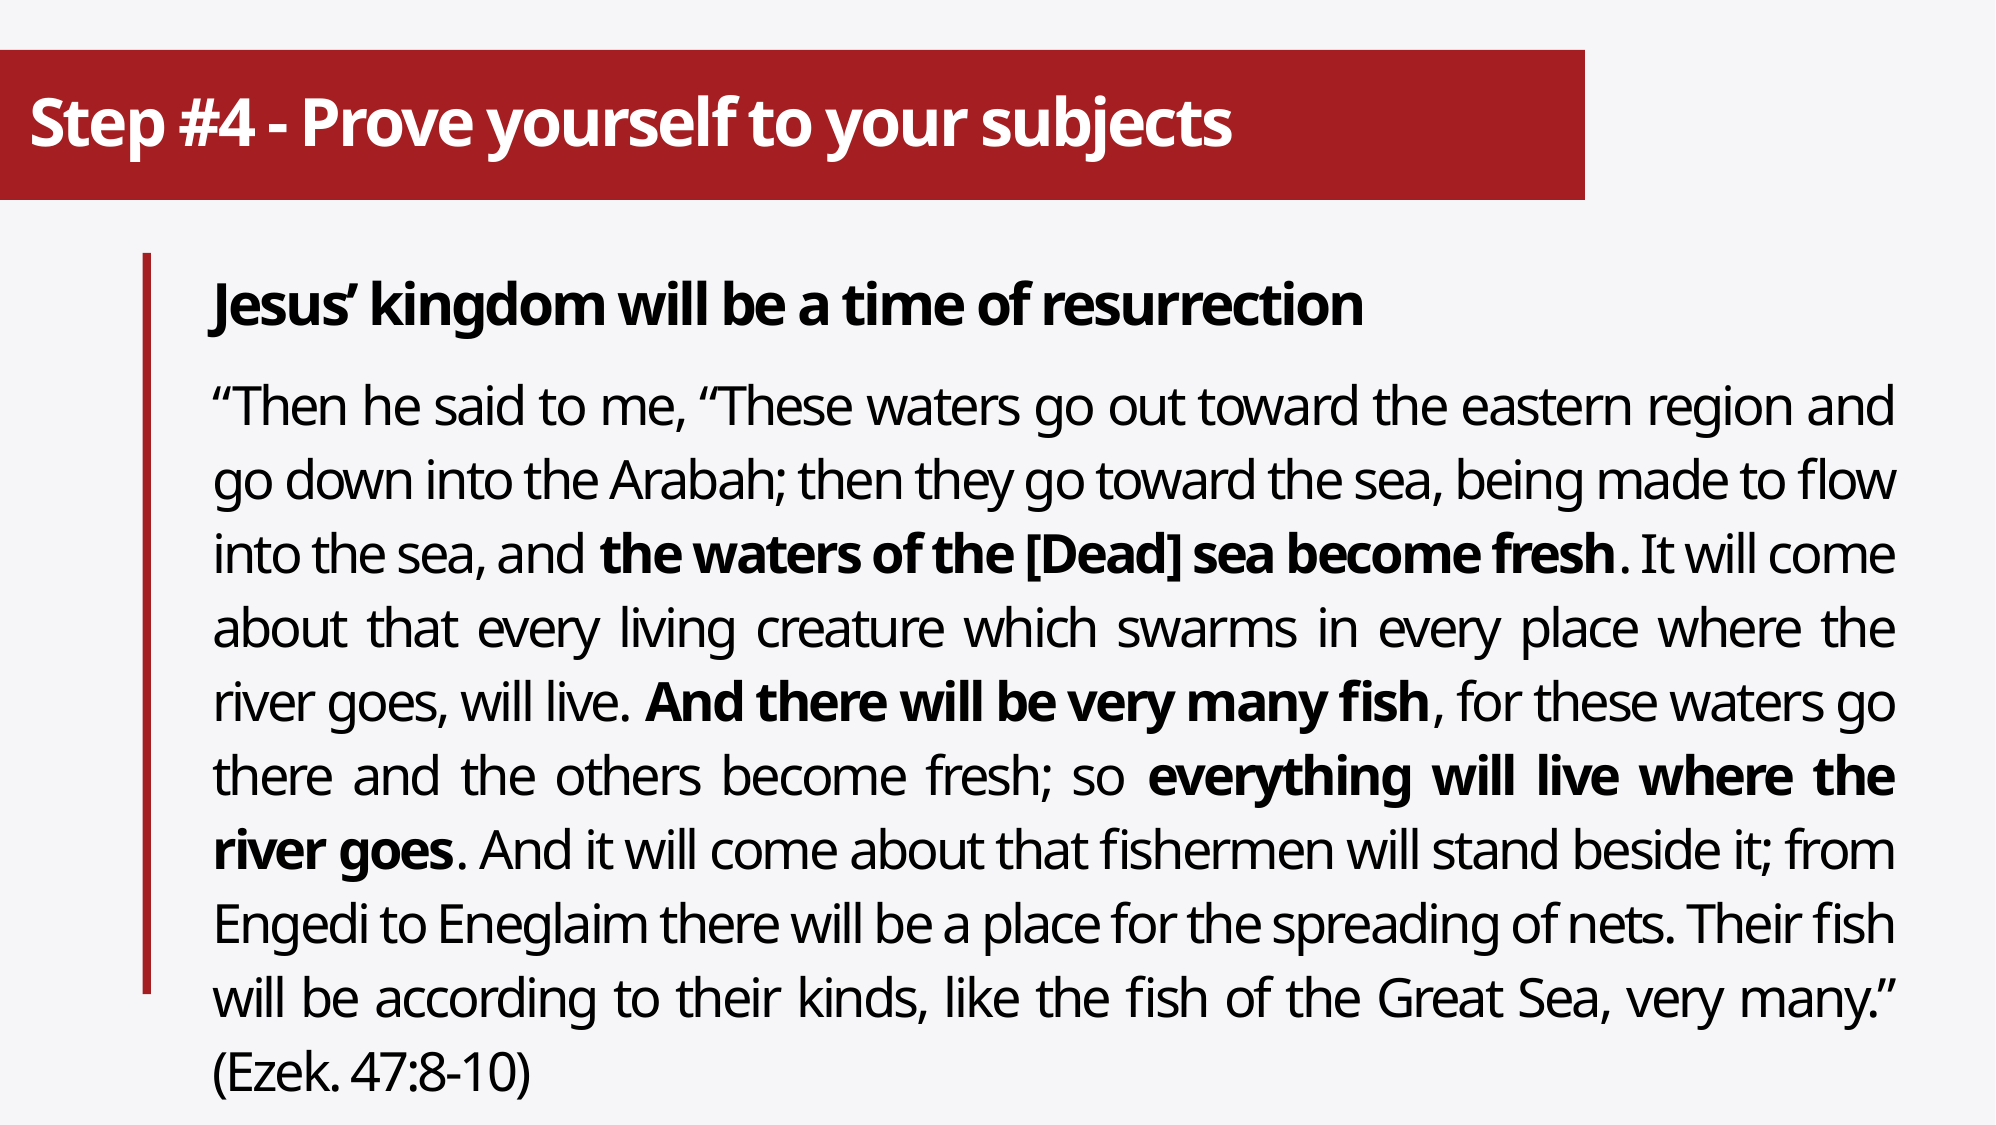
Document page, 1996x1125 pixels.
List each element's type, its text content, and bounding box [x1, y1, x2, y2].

subtitle Jesus’ kingdom will be a time of resurrection “Then he said to me, “These waters go out toward the eastern region and go down into the Arabah; then they go toward the sea, being made to flow into the sea, and the waters of the [Dead] sea become fresh. It will come about that every living creature which swarms in every place where the river goes, will live. And there will be very many fish, for these waters go there and the others become fresh; so everything will live where the river goes. And it will come about that fishermen will stand beside it; from Engedi to Eneglaim there will be a place for the spreading of nets. Their fish will be according to their kinds, like the fish of the Great Sea, very many.” (Ezek. 47:8-10) [197, 249, 1910, 1000]
title Step #4 - Prove yourself to your subjects [14, 62, 1810, 188]
